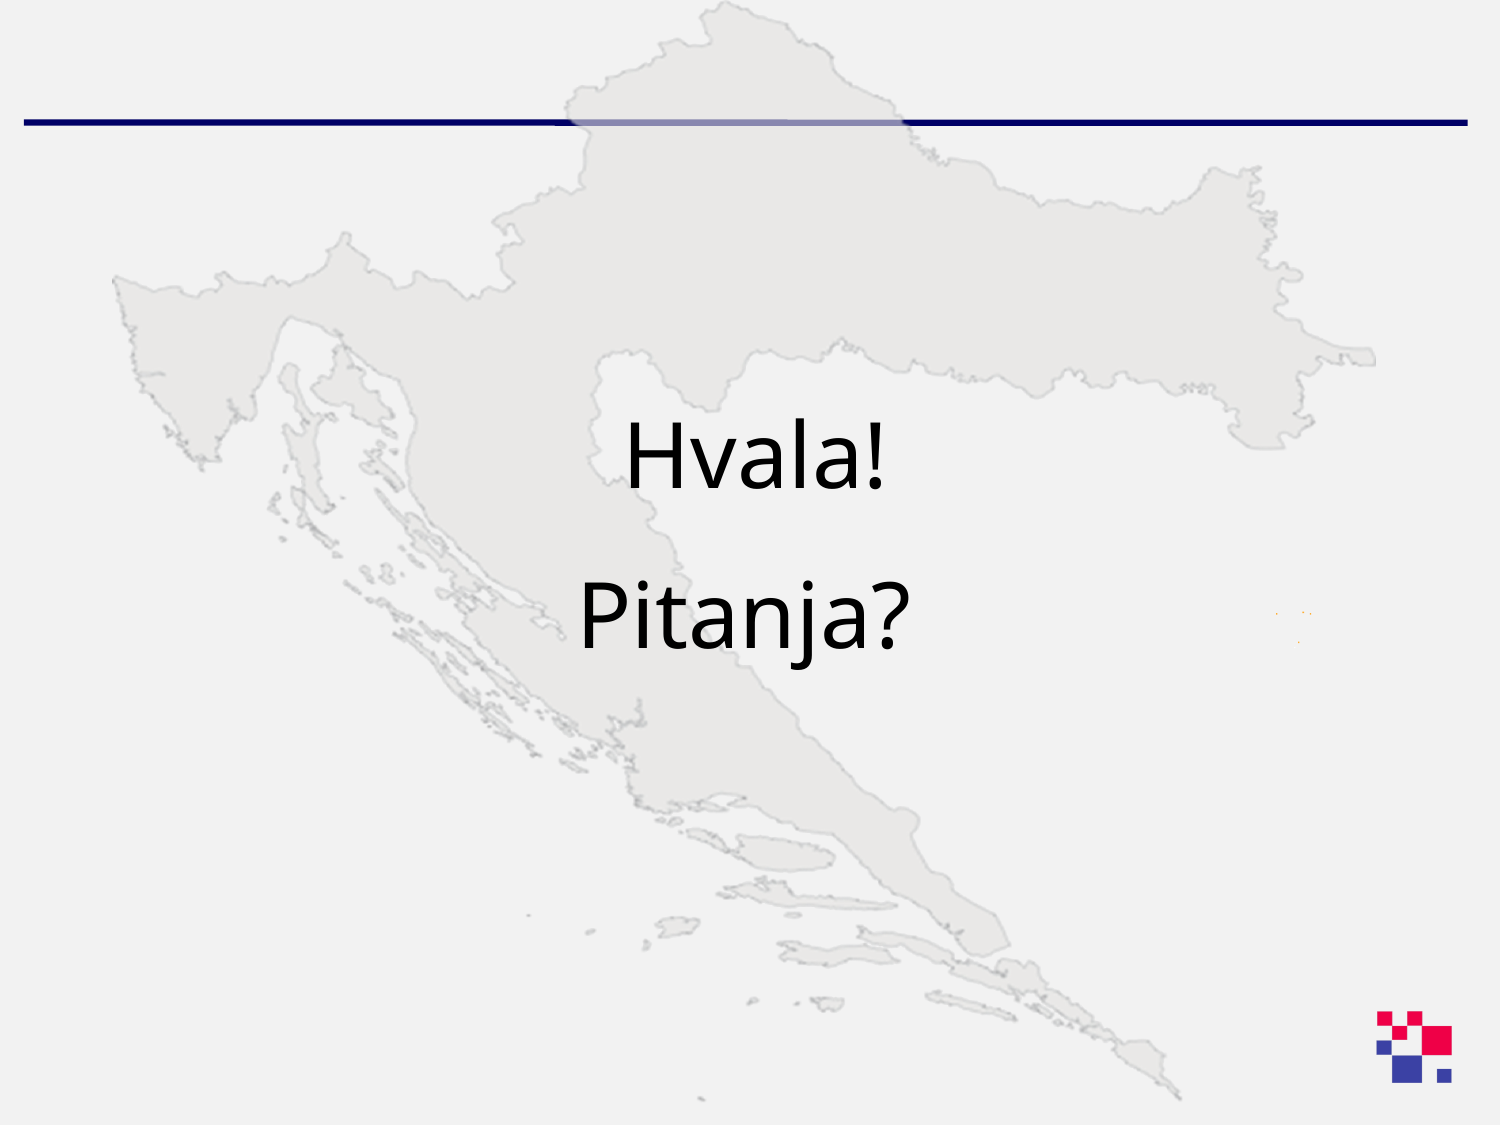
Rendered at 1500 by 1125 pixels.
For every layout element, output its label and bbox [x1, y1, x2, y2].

picture [111, 0, 1453, 1125]
